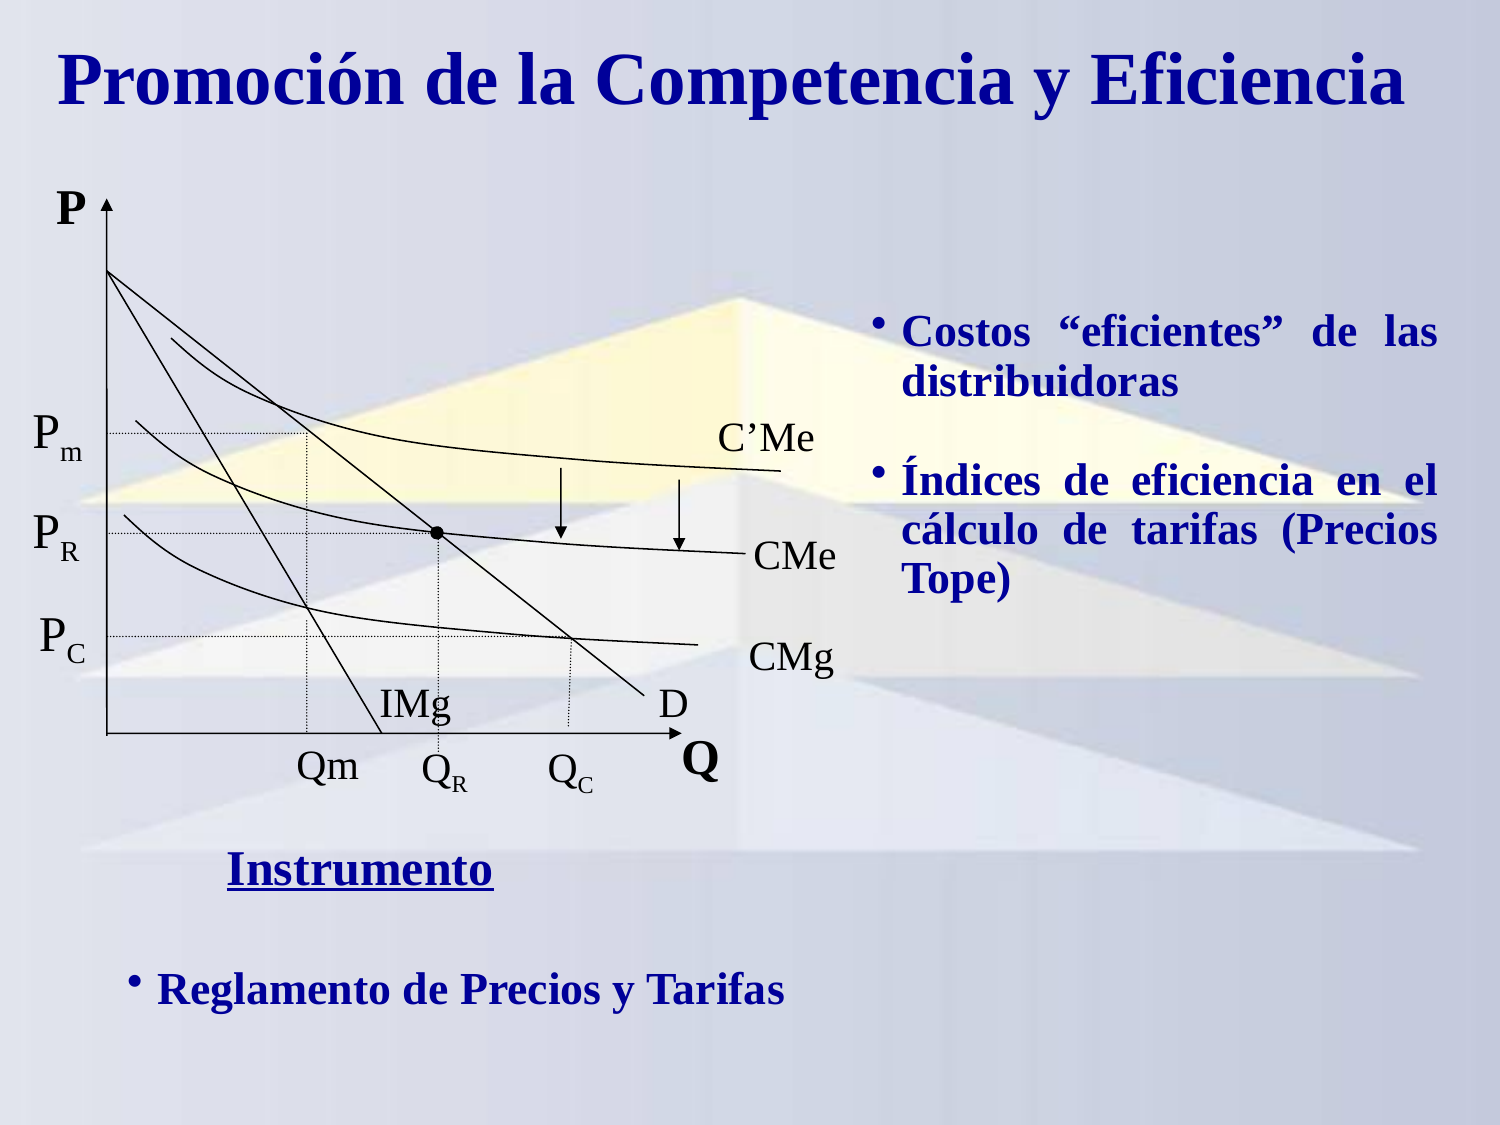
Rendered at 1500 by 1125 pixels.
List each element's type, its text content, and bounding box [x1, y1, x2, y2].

text_box [298, 455, 1441, 521]
text_box Reglamento de Precios y Tarifas [112, 957, 1317, 1022]
text_box Costos “eficientes” de las distribuidoras Índices de eficiencia en el cálculo de tarifas (Precios Tope) [856, 299, 1454, 612]
text_box D [643, 668, 704, 734]
text_box [123, 515, 699, 645]
text_box [107, 455, 350, 521]
text_box Instrumento [159, 827, 561, 903]
text_box [171, 338, 702, 468]
text_box PC [24, 593, 132, 677]
text_box Qm [281, 730, 375, 796]
text_box Pm [17, 391, 125, 475]
text_box [135, 420, 678, 551]
text_box [554, 467, 568, 539]
text_box IMg [364, 668, 467, 734]
text_box C’Me [702, 402, 830, 468]
text_box CMg [733, 621, 850, 687]
text_box [99, 475, 106, 491]
text_box [102, 198, 113, 270]
text_box Promoción de la Competencia y Eficiencia [42, 22, 1441, 128]
text_box [672, 479, 686, 551]
text_box QR [406, 733, 514, 805]
text_box QC [532, 733, 640, 806]
text_box [680, 540, 738, 554]
text_box CMe [738, 520, 852, 586]
text_box [714, 468, 781, 472]
text_box P [41, 167, 102, 243]
picture [0, 0, 1500, 1125]
text_box Q [666, 717, 736, 793]
text_box PR [17, 491, 125, 575]
text_box [430, 527, 443, 539]
